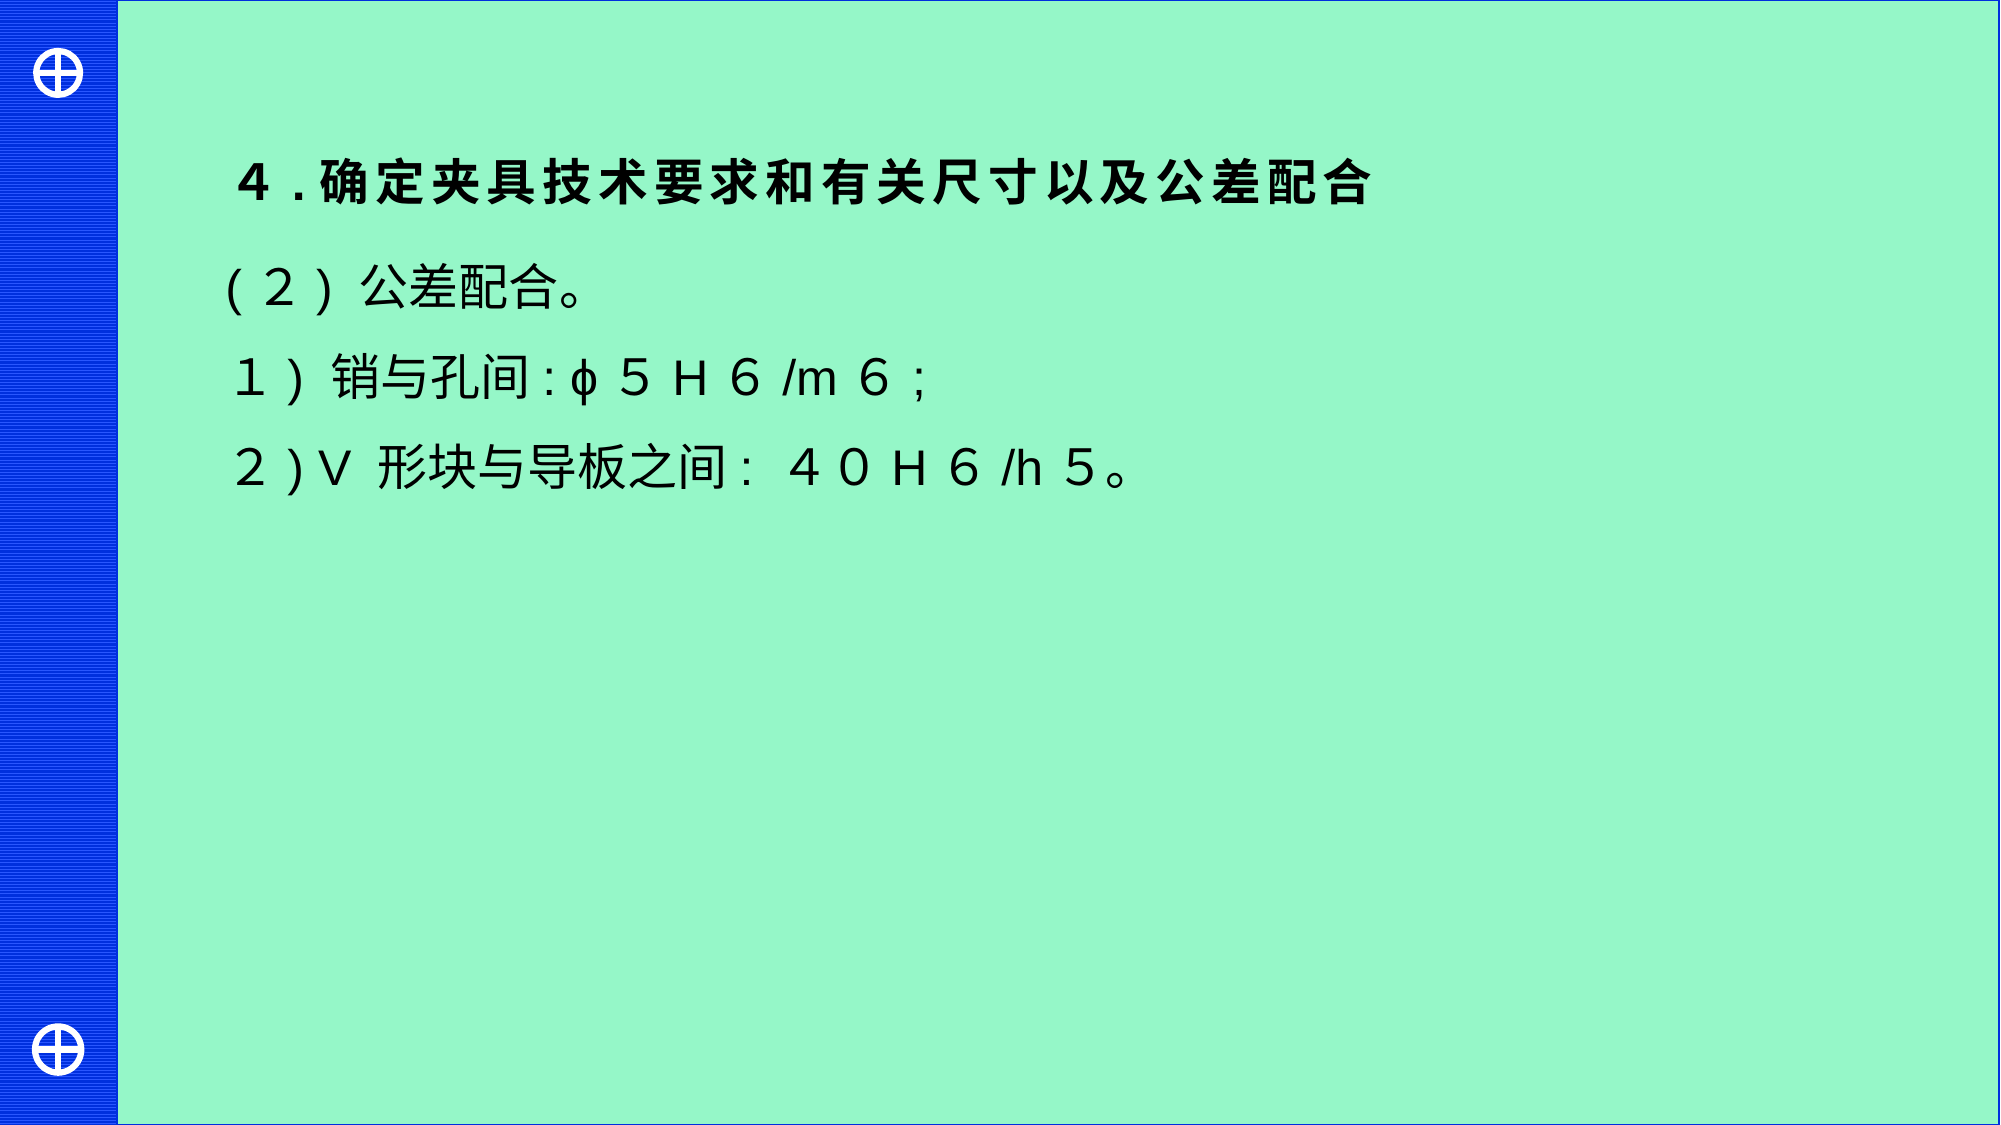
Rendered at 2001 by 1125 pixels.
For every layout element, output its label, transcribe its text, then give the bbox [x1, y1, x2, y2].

text_box (２) 公差配合。 １) 销与孔间: ϕ５H６/m６; ２) V 形块与导板之间: ４０H６/h５。 [135, 217, 1843, 503]
text_box ４.确定夹具技术要求和有关尺寸以及公差配合 [135, 96, 1423, 217]
